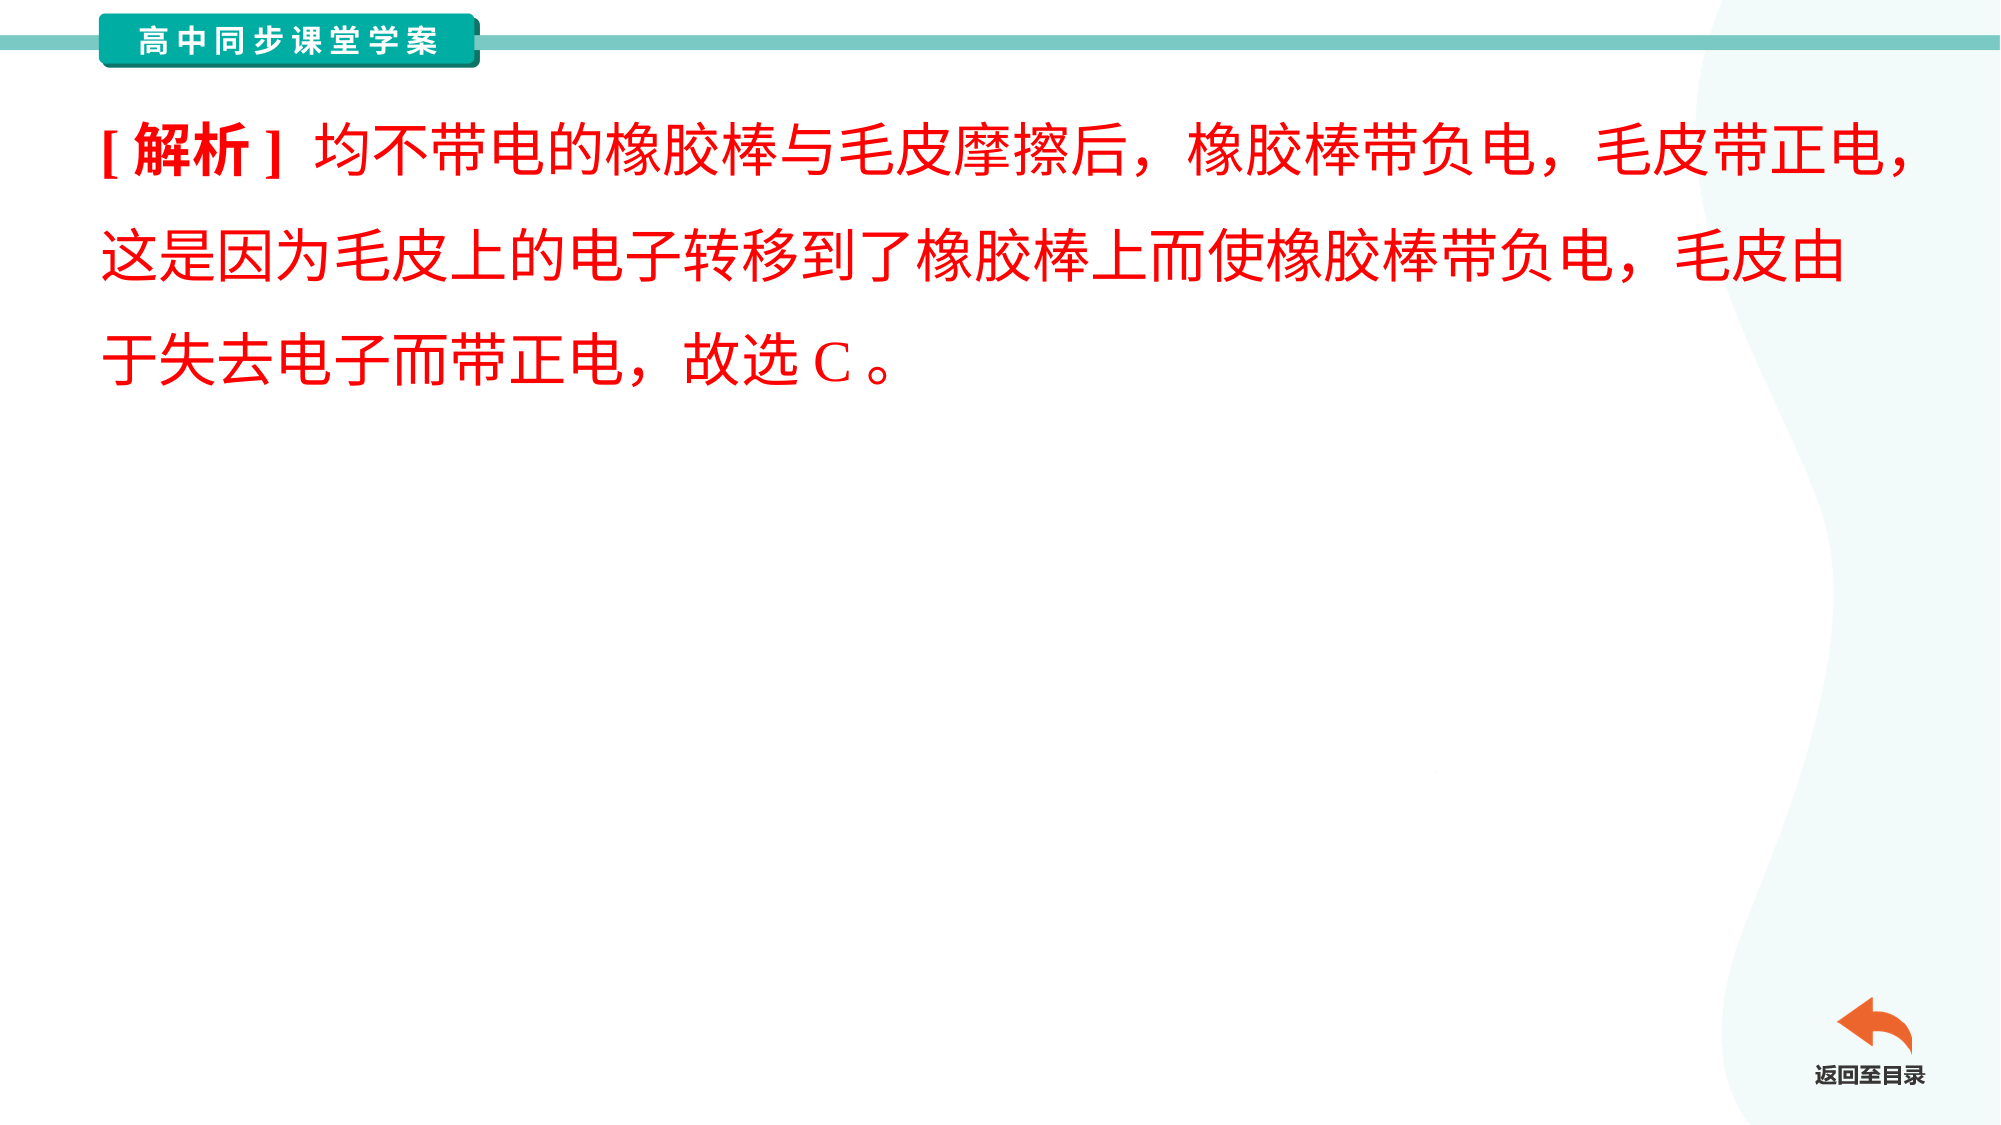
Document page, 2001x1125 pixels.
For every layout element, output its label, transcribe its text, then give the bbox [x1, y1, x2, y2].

picture [0, 0, 2000, 1125]
text_box [解析] 均不带电的橡胶棒与毛皮摩擦后，橡胶棒带负电，毛皮带正电， 这是因为毛皮上的电子转移到了橡胶棒上而使橡胶棒带负电，毛皮由 于失去电子而带正电，故选C。 [100, 76, 1899, 383]
